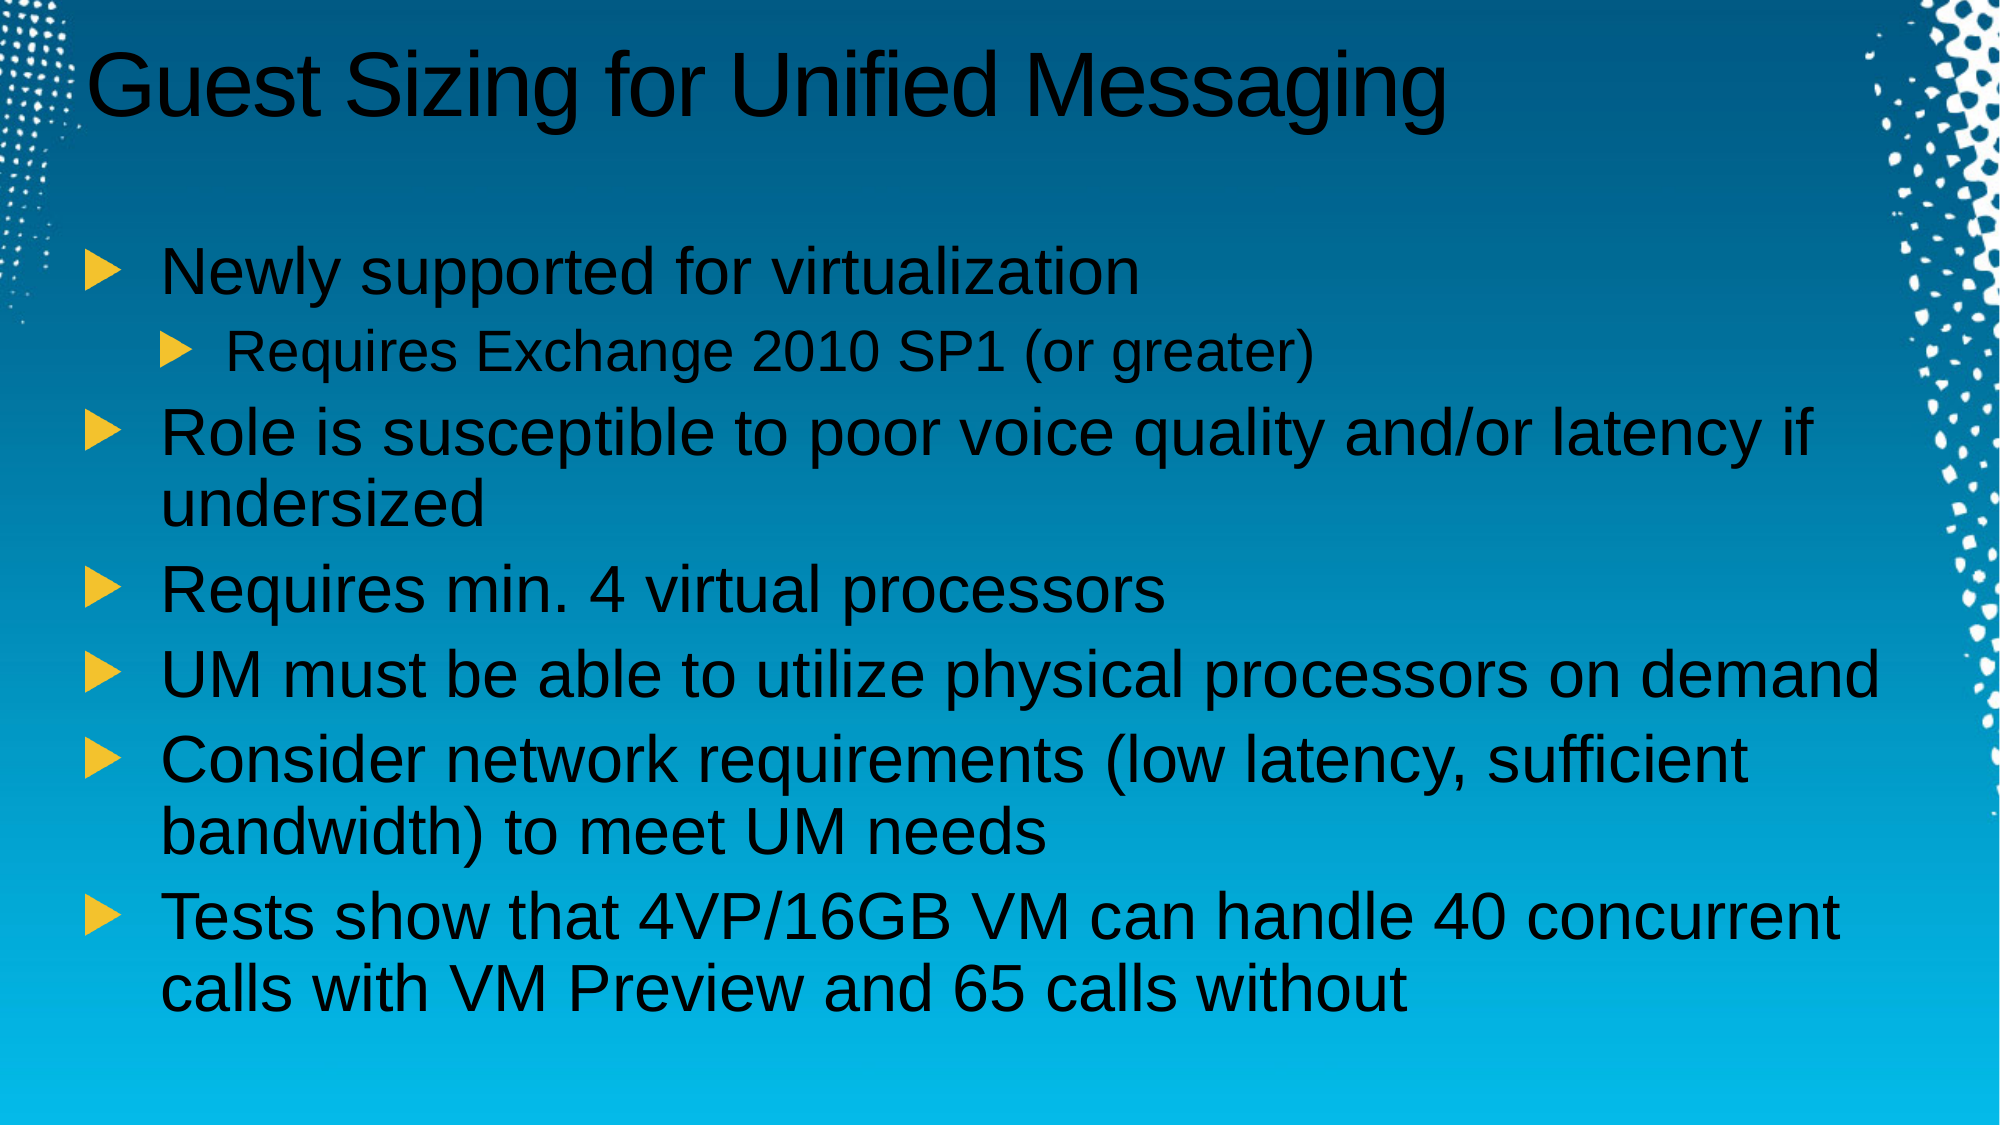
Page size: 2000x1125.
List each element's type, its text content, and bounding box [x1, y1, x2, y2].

picture [758, 977, 802, 1010]
picture [58, 32, 66, 41]
picture [1319, 976, 1348, 1010]
picture [1256, 904, 1288, 938]
picture [750, 809, 786, 853]
picture [1752, 904, 1781, 938]
picture [197, 904, 226, 938]
picture [397, 807, 402, 853]
picture [1637, 904, 1663, 938]
picture [26, 57, 34, 68]
picture [1935, 0, 2000, 306]
picture [54, 76, 60, 83]
picture [1093, 904, 1119, 938]
picture [1950, 359, 1960, 366]
picture [1358, 977, 1374, 1010]
picture [1957, 187, 1971, 200]
picture [1261, 969, 1276, 1010]
picture [500, 966, 542, 1010]
picture [1945, 213, 1955, 220]
picture [1600, 662, 1617, 696]
picture [33, 0, 42, 10]
picture [1548, 748, 1552, 781]
picture [1330, 904, 1348, 938]
picture [56, 47, 64, 55]
picture [1800, 904, 1816, 938]
picture [409, 904, 438, 938]
picture [1732, 740, 1747, 781]
picture [521, 578, 525, 611]
picture [383, 904, 399, 938]
picture [1530, 904, 1556, 938]
picture [451, 650, 456, 696]
picture [166, 652, 202, 696]
picture [249, 577, 268, 611]
picture [1791, 905, 1795, 938]
picture [1822, 662, 1839, 696]
picture [1898, 188, 1912, 198]
picture [1045, 578, 1071, 611]
picture [974, 577, 1003, 611]
picture [1673, 905, 1689, 938]
picture [683, 655, 698, 696]
picture [1179, 748, 1223, 781]
picture [674, 819, 703, 853]
picture [374, 892, 378, 938]
picture [240, 820, 244, 853]
picture [1221, 892, 1225, 938]
picture [717, 570, 732, 611]
picture [1980, 460, 1987, 469]
picture [1198, 977, 1242, 1010]
picture [1938, 122, 1950, 133]
picture [1681, 662, 1710, 696]
picture [432, 807, 436, 853]
picture [759, 578, 764, 611]
picture [782, 748, 787, 795]
picture [530, 577, 547, 611]
picture [1963, 278, 1976, 291]
picture [704, 662, 733, 696]
picture [766, 892, 780, 938]
picture [1948, 413, 1958, 424]
picture [603, 897, 618, 938]
picture [286, 905, 312, 938]
picture [959, 662, 977, 696]
picture [774, 577, 806, 611]
picture [1552, 662, 1581, 696]
picture [0, 155, 5, 163]
picture [1612, 747, 1638, 781]
picture [38, 74, 47, 80]
picture [1920, 257, 1932, 264]
picture [541, 662, 573, 696]
picture [941, 577, 967, 611]
picture [1983, 404, 1992, 414]
picture [356, 735, 361, 781]
picture [1972, 312, 1985, 322]
picture [847, 578, 852, 625]
picture [1930, 291, 1941, 297]
picture [1246, 663, 1250, 696]
picture [761, 663, 778, 696]
picture [1929, 27, 1945, 45]
picture [919, 747, 935, 781]
picture [286, 748, 312, 781]
picture [907, 819, 936, 853]
picture [1056, 748, 1082, 781]
picture [987, 650, 992, 696]
picture [55, 62, 62, 69]
picture [699, 578, 703, 611]
picture [1563, 904, 1592, 938]
picture [629, 748, 633, 781]
picture [1935, 177, 1945, 189]
picture [1732, 905, 1736, 938]
picture [266, 897, 281, 938]
picture [994, 966, 1022, 1010]
picture [859, 663, 884, 696]
picture [1915, 109, 1924, 119]
picture [297, 807, 302, 853]
picture [1078, 577, 1107, 611]
picture [1318, 747, 1347, 781]
picture [1928, 399, 1939, 415]
picture [1699, 748, 1703, 781]
picture [377, 969, 392, 1010]
picture [723, 747, 752, 781]
picture [1527, 748, 1543, 781]
picture [1889, 152, 1901, 166]
picture [28, 42, 36, 53]
picture [1480, 663, 1484, 696]
picture [164, 976, 190, 1010]
picture [1973, 368, 1982, 380]
picture [166, 807, 171, 853]
picture [1978, 517, 1987, 527]
picture [486, 662, 515, 696]
picture [212, 747, 241, 781]
picture [410, 655, 425, 696]
picture [260, 747, 277, 781]
picture [866, 977, 870, 1010]
picture [288, 578, 305, 611]
picture [726, 894, 759, 938]
picture [893, 662, 922, 696]
picture [1988, 547, 2000, 561]
picture [344, 663, 361, 696]
picture [904, 577, 933, 611]
picture [452, 966, 491, 1010]
picture [18, 13, 26, 19]
picture [1988, 691, 2000, 709]
picture [1218, 662, 1236, 696]
picture [1145, 747, 1174, 781]
picture [1644, 662, 1663, 696]
picture [1941, 324, 1952, 332]
picture [1979, 657, 1995, 676]
picture [1946, 155, 1961, 167]
picture [915, 894, 948, 938]
picture [1304, 662, 1330, 696]
picture [526, 819, 555, 853]
picture [533, 892, 537, 938]
picture [1813, 663, 1817, 696]
picture [1266, 662, 1295, 696]
picture [1304, 904, 1320, 938]
picture [1774, 662, 1806, 696]
picture [264, 977, 290, 1010]
picture [1991, 637, 2000, 652]
picture [568, 904, 600, 938]
picture [1003, 807, 1008, 853]
picture [782, 663, 786, 696]
picture [467, 807, 480, 867]
picture [24, 72, 32, 79]
picture [451, 578, 456, 611]
picture [6, 97, 12, 105]
picture [678, 894, 717, 938]
picture [881, 819, 897, 853]
picture [593, 819, 609, 853]
picture [460, 747, 477, 781]
picture [1892, 212, 1902, 216]
picture [11, 55, 21, 64]
picture [1011, 747, 1028, 781]
picture [1023, 894, 1065, 938]
picture [1474, 894, 1503, 938]
picture [506, 812, 521, 853]
picture [1720, 663, 1724, 696]
picture [1117, 578, 1121, 611]
picture [1018, 820, 1044, 853]
picture [13, 41, 25, 49]
picture [410, 812, 425, 853]
picture [1436, 894, 1467, 938]
picture [480, 577, 495, 611]
picture [589, 662, 607, 696]
picture [1932, 235, 1943, 241]
picture [1137, 662, 1169, 696]
picture [871, 747, 900, 781]
picture [1127, 904, 1159, 938]
picture [875, 976, 891, 1010]
picture [901, 976, 919, 1010]
picture [201, 819, 233, 853]
picture [1602, 905, 1606, 938]
picture [1992, 438, 2000, 448]
picture [1666, 650, 1671, 696]
picture [1500, 663, 1526, 696]
picture [1935, 379, 1948, 391]
picture [580, 650, 585, 696]
picture [963, 747, 992, 781]
picture [1382, 904, 1411, 938]
picture [996, 662, 1013, 696]
picture [950, 663, 955, 710]
picture [86, 652, 119, 691]
picture [365, 663, 369, 696]
picture [542, 904, 558, 938]
picture [10, 69, 17, 78]
picture [638, 976, 667, 1010]
picture [372, 747, 401, 781]
picture [1824, 897, 1839, 938]
picture [799, 809, 841, 853]
picture [251, 748, 255, 781]
picture [1981, 604, 2000, 620]
picture [1166, 905, 1170, 938]
picture [739, 578, 756, 611]
picture [16, 143, 21, 151]
picture [510, 897, 525, 938]
picture [788, 894, 815, 938]
picture [1935, 431, 1946, 449]
picture [703, 748, 707, 781]
picture [486, 747, 515, 781]
picture [3, 10, 11, 18]
picture [1960, 392, 1970, 403]
picture [1020, 663, 1049, 710]
picture [613, 819, 628, 853]
picture [235, 905, 261, 938]
picture [47, 0, 57, 10]
picture [590, 747, 619, 781]
picture [1953, 301, 1962, 312]
picture [1942, 465, 1958, 483]
picture [1991, 747, 2000, 765]
picture [86, 410, 119, 449]
picture [0, 40, 9, 45]
picture [317, 662, 332, 696]
picture [212, 577, 241, 611]
picture [957, 966, 985, 1010]
picture [1457, 776, 1461, 786]
picture [45, 16, 55, 24]
picture [923, 964, 928, 1010]
picture [1990, 492, 2000, 505]
picture [1357, 748, 1361, 781]
picture [1922, 200, 1934, 207]
picture [637, 819, 666, 853]
picture [1970, 426, 1980, 436]
picture [824, 894, 852, 938]
picture [1263, 747, 1295, 781]
picture [673, 977, 702, 1010]
picture [17, 129, 23, 136]
picture [872, 820, 876, 853]
picture [43, 42, 49, 53]
picture [360, 577, 389, 611]
picture [1848, 662, 1867, 696]
picture [1104, 662, 1130, 696]
picture [408, 976, 424, 1010]
picture [1984, 349, 1992, 357]
picture [1914, 274, 1920, 291]
picture [163, 894, 198, 938]
picture [444, 905, 488, 938]
picture [1035, 740, 1050, 781]
picture [42, 31, 53, 39]
picture [647, 578, 676, 611]
picture [910, 748, 914, 781]
picture [165, 737, 203, 781]
picture [1694, 905, 1698, 938]
picture [1914, 308, 1929, 326]
picture [1491, 748, 1517, 781]
picture [1366, 747, 1383, 781]
picture [1963, 335, 1972, 344]
picture [0, 24, 9, 33]
picture [1109, 735, 1123, 795]
picture [1925, 141, 1935, 155]
picture [630, 662, 659, 696]
picture [271, 578, 276, 625]
picture [1011, 578, 1037, 611]
picture [521, 740, 536, 781]
picture [1209, 663, 1214, 710]
picture [1946, 525, 1956, 533]
picture [1994, 382, 2000, 391]
picture [314, 977, 358, 1010]
picture [338, 905, 364, 938]
picture [1914, 164, 1923, 177]
picture [1968, 481, 1978, 492]
picture [539, 748, 583, 781]
picture [820, 748, 824, 781]
picture [574, 966, 607, 1010]
picture [1926, 344, 1939, 358]
picture [310, 820, 354, 853]
picture [1391, 969, 1406, 1010]
picture [1284, 964, 1288, 1010]
picture [592, 567, 623, 611]
picture [1230, 904, 1246, 938]
picture [18, 0, 29, 6]
picture [1749, 662, 1764, 696]
picture [1441, 662, 1470, 696]
picture [34, 101, 43, 111]
picture [1708, 747, 1725, 781]
picture [1374, 663, 1400, 696]
picture [86, 250, 119, 289]
picture [1055, 663, 1081, 696]
picture [709, 812, 724, 853]
picture [851, 748, 855, 781]
picture [308, 578, 313, 611]
picture [1729, 662, 1745, 696]
picture [167, 567, 202, 611]
picture [29, 27, 38, 38]
picture [618, 977, 622, 1010]
picture [1955, 557, 1965, 573]
picture [981, 819, 999, 853]
picture [794, 655, 809, 696]
picture [460, 662, 478, 696]
picture [1919, 367, 1930, 378]
picture [197, 976, 229, 1010]
picture [33, 116, 40, 124]
picture [451, 748, 455, 781]
picture [340, 578, 344, 611]
picture [379, 663, 405, 696]
picture [41, 59, 48, 67]
picture [974, 894, 1013, 938]
picture [1295, 905, 1299, 938]
picture [939, 747, 954, 781]
picture [1969, 625, 1985, 642]
picture [723, 976, 752, 1010]
picture [1424, 748, 1453, 795]
picture [799, 748, 815, 781]
picture [16, 22, 23, 34]
picture [31, 131, 37, 138]
picture [884, 578, 888, 611]
picture [215, 652, 257, 696]
picture [1611, 904, 1627, 938]
picture [1591, 663, 1595, 696]
picture [1942, 269, 1953, 276]
picture [297, 662, 313, 696]
picture [1407, 663, 1433, 696]
picture [1710, 905, 1714, 938]
picture [1925, 87, 1941, 99]
picture [86, 895, 119, 934]
picture [397, 578, 423, 611]
picture [375, 819, 393, 853]
picture [441, 819, 457, 853]
picture [1974, 683, 1985, 694]
picture [1972, 570, 1986, 583]
picture [1175, 904, 1191, 938]
picture [9, 84, 15, 91]
picture [1392, 747, 1418, 781]
picture [334, 747, 353, 781]
picture [1560, 735, 1592, 781]
picture [249, 819, 265, 853]
picture [1137, 578, 1163, 611]
picture [1870, 650, 1875, 696]
picture [1955, 246, 1965, 256]
picture [275, 819, 293, 853]
picture [1149, 977, 1175, 1010]
title Guest Sizing for Unified Messaging [85, 37, 1914, 138]
picture [856, 577, 874, 611]
picture [1298, 740, 1313, 781]
list Newly supported for virtualization Requires Exchange 2010 SP1 (or greater) Role is susceptible to poor voice quality and/or latency if undersized Requires min. 4 virtual processors UM must be able to utilize physical processors on demand Consider network requirements (low latency, sufficient bandwidth) to meet UM needs Tests show that 4VP/16GB VM can handle 40 concurrent calls with VM Preview and 65 calls without [85, 237, 1914, 562]
picture [1952, 502, 1967, 516]
picture [861, 894, 902, 938]
picture [30, 14, 40, 23]
picture [1982, 714, 1993, 729]
picture [651, 735, 675, 781]
picture [1963, 535, 1977, 550]
picture [1660, 747, 1689, 781]
picture [827, 976, 859, 1010]
picture [1352, 892, 1357, 938]
picture [1379, 977, 1383, 1010]
picture [760, 747, 779, 781]
picture [1049, 976, 1075, 1010]
picture [86, 738, 119, 777]
picture [584, 820, 588, 853]
picture [1082, 976, 1114, 1010]
picture [399, 964, 403, 1010]
picture [460, 577, 476, 611]
picture [1293, 976, 1309, 1010]
picture [161, 332, 190, 366]
picture [410, 748, 414, 781]
picture [1921, 0, 1934, 8]
picture [1995, 582, 2000, 595]
picture [944, 819, 973, 853]
picture [1002, 748, 1006, 781]
picture [33, 88, 42, 97]
picture [1993, 321, 2000, 339]
picture [1337, 662, 1366, 696]
picture [641, 894, 672, 938]
picture [1958, 445, 1968, 460]
picture [175, 819, 193, 853]
picture [288, 663, 292, 696]
picture [86, 567, 119, 606]
picture [1963, 589, 1976, 607]
picture [1911, 223, 1918, 230]
